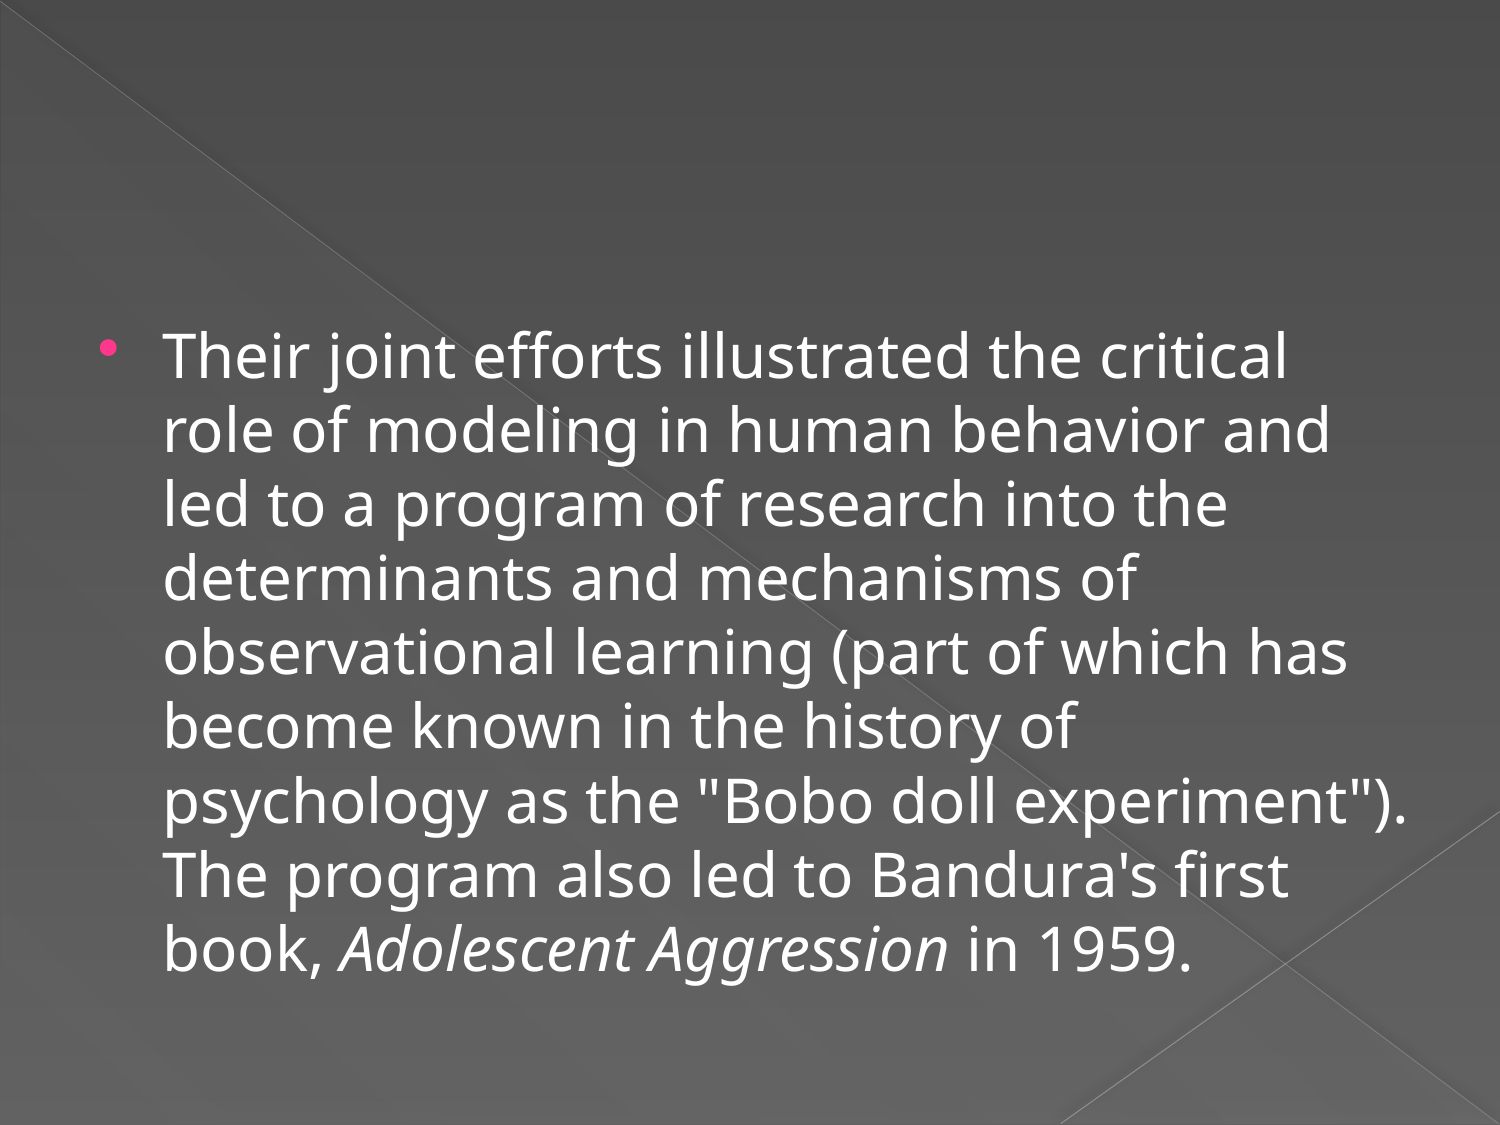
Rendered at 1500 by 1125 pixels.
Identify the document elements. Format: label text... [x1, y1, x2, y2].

list Their joint efforts illustrated the critical role of modeling in human behavior and led to a program of research into the determinants and mechanisms of observational learning (part of which has become known in the history of psychology as the "Bobo doll experiment"). The program also led to Bandura's first book, Adolescent Aggression in 1959. [75, 308, 1425, 1059]
